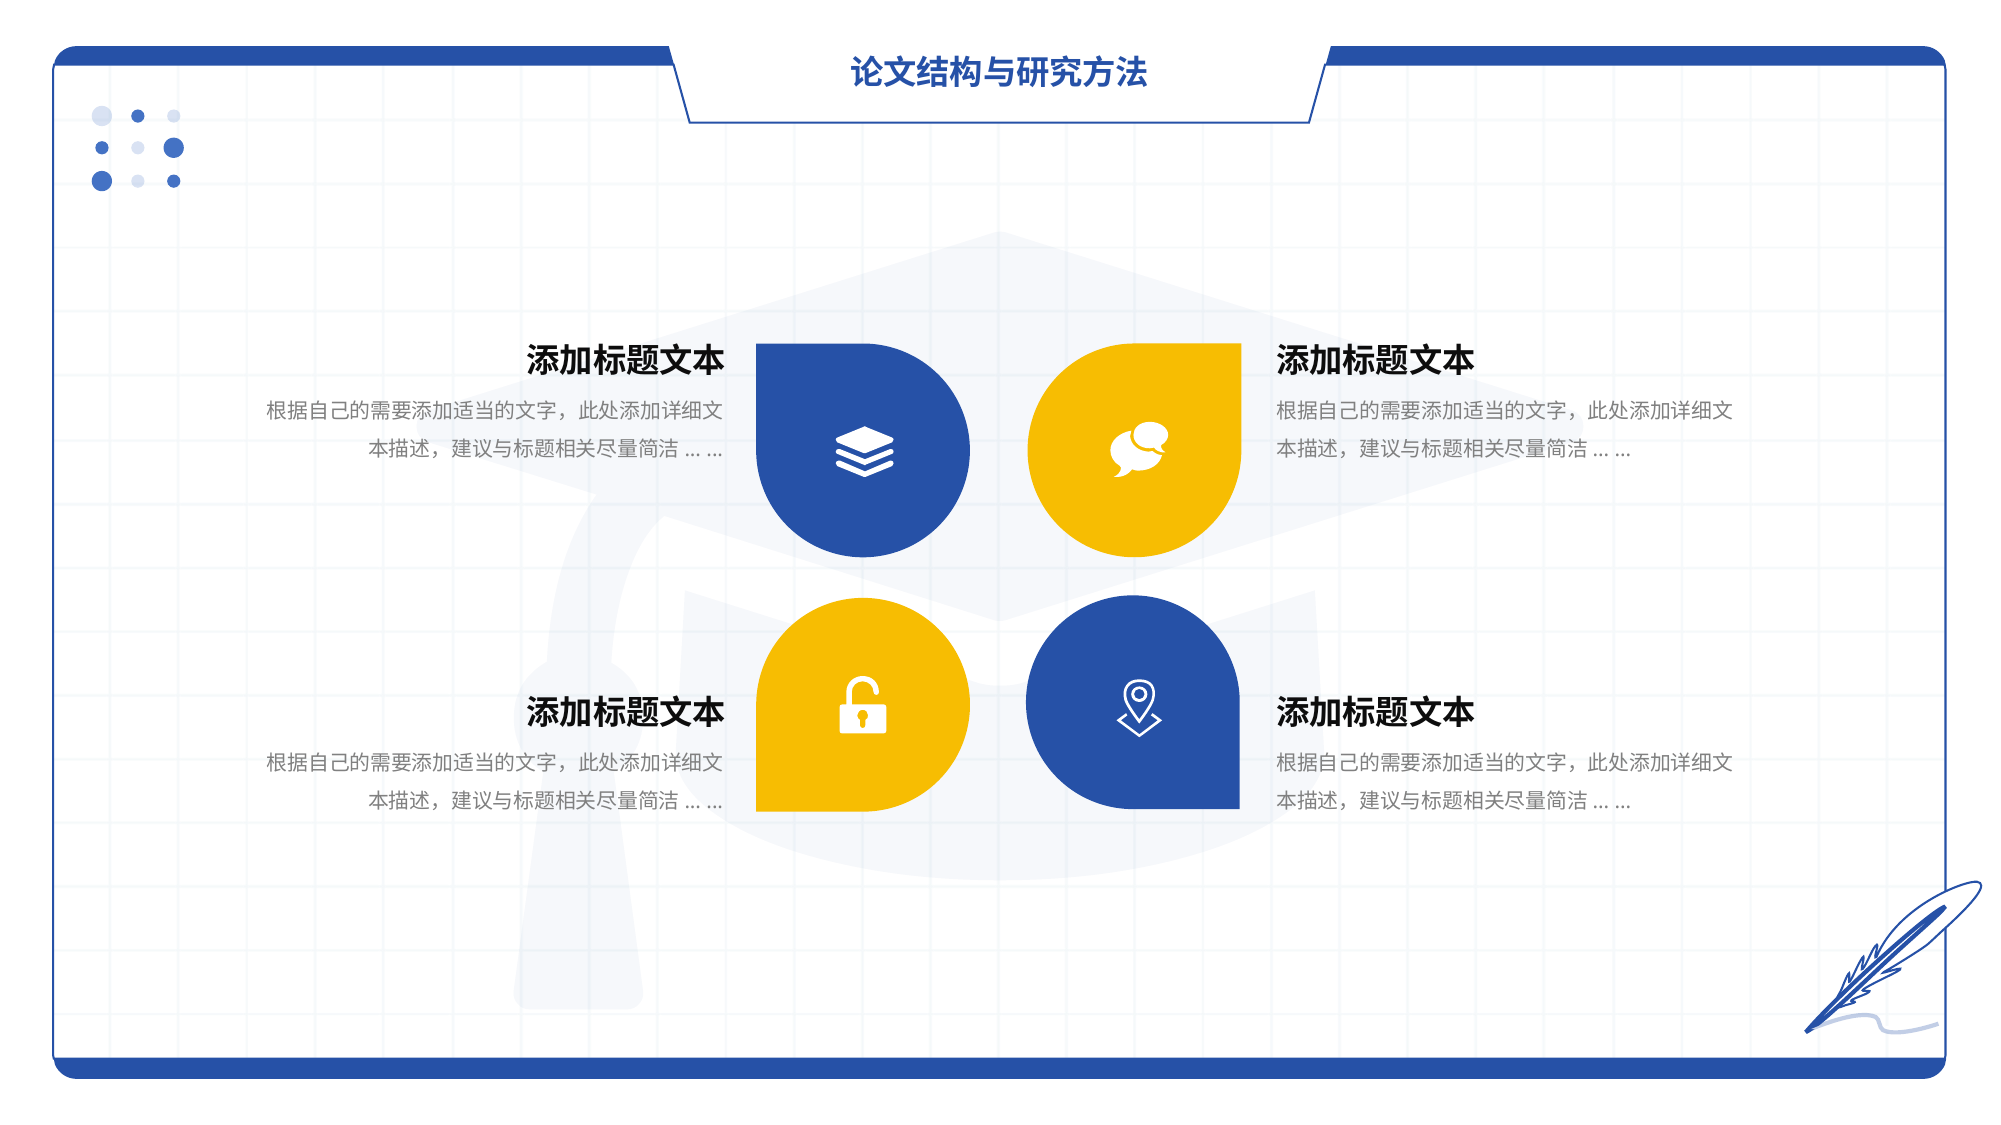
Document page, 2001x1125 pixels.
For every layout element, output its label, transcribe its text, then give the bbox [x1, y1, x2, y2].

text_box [251, 331, 1749, 466]
text_box [1026, 594, 1240, 683]
text_box [837, 466, 893, 477]
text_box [251, 683, 1749, 818]
text_box [1128, 679, 1151, 683]
text_box [757, 596, 969, 683]
text_box [1113, 466, 1155, 477]
text_box [849, 676, 877, 683]
text_box [1027, 466, 1242, 559]
text_box [756, 466, 970, 559]
text_box 论文结构与研究方法 [835, 44, 1165, 99]
picture [55, 66, 1944, 1057]
